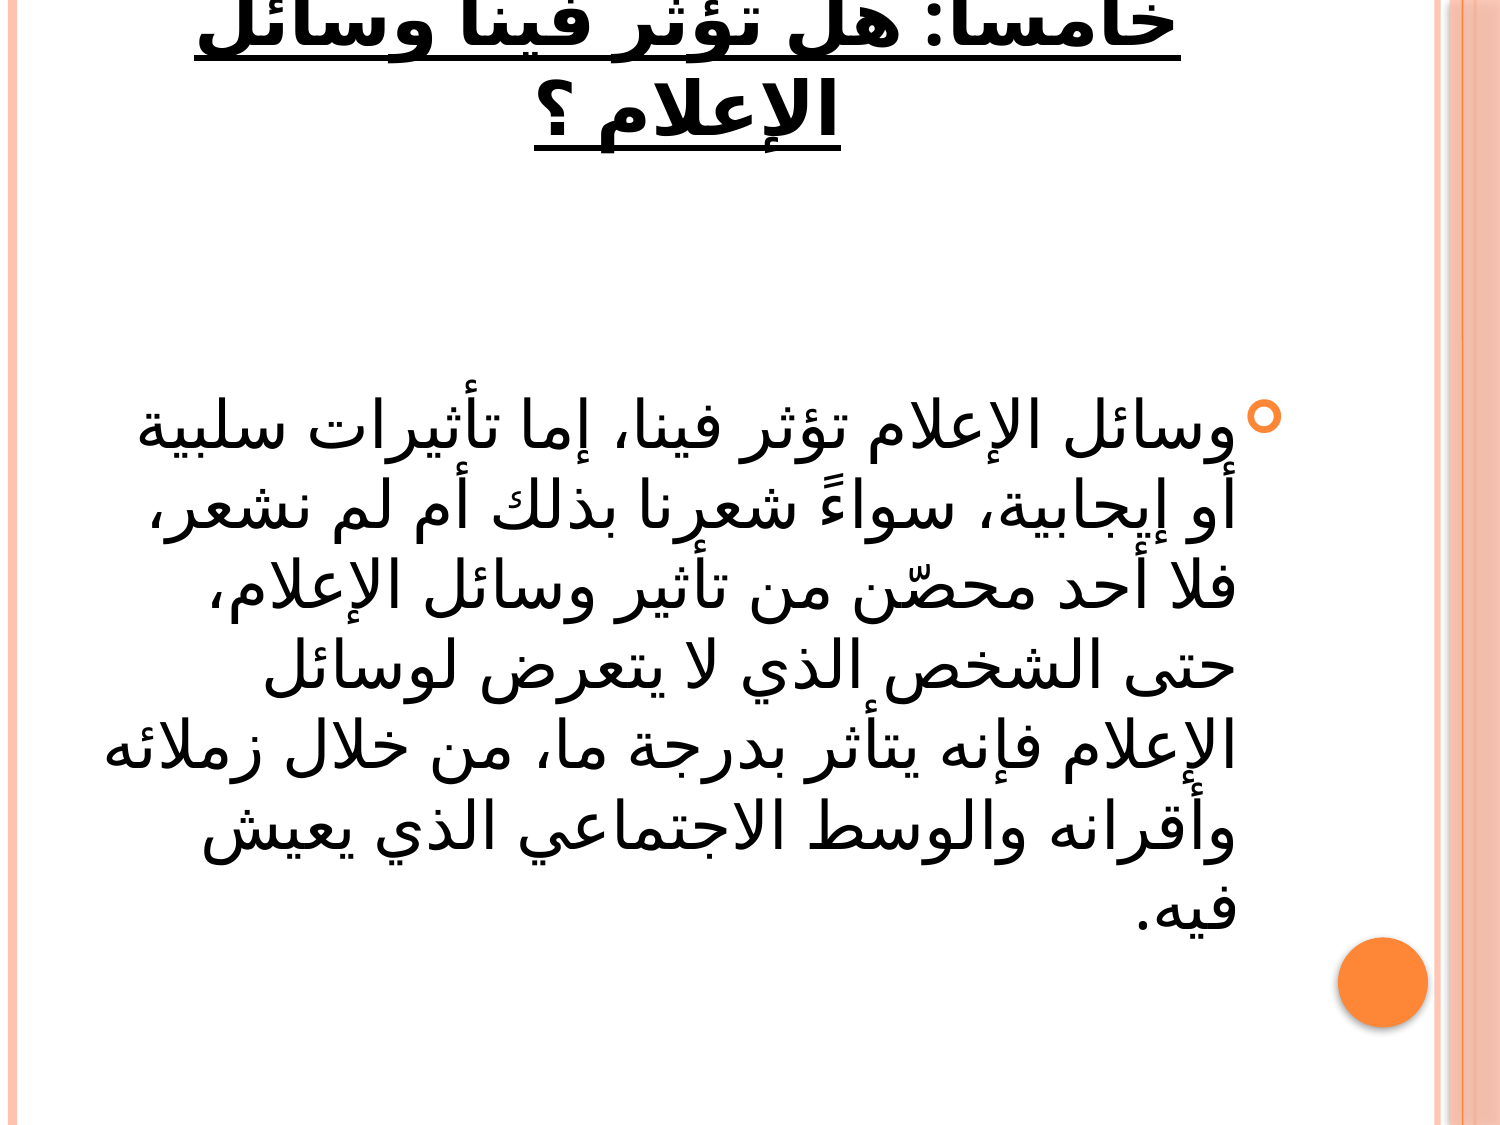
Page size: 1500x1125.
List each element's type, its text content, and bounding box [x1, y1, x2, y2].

list وسائل الإعلام تؤثر فينا، إما تأثيرات سلبية أو إيجابية، سواءً شعرنا بذلك أم لم نشعر، فلا أحد محصّن من تأثير وسائل الإعلام، حتى الشخص الذي لا يتعرض لوسائل الإعلام فإنه يتأثر بدرجة ما، من خلال زملائه وأقرانه والوسط الاجتماعي الذي يعيش فيه. [75, 262, 1300, 1062]
title خامساً: هل تؤثر فينا وسائل الإعلام ؟ [75, 45, 1300, 233]
